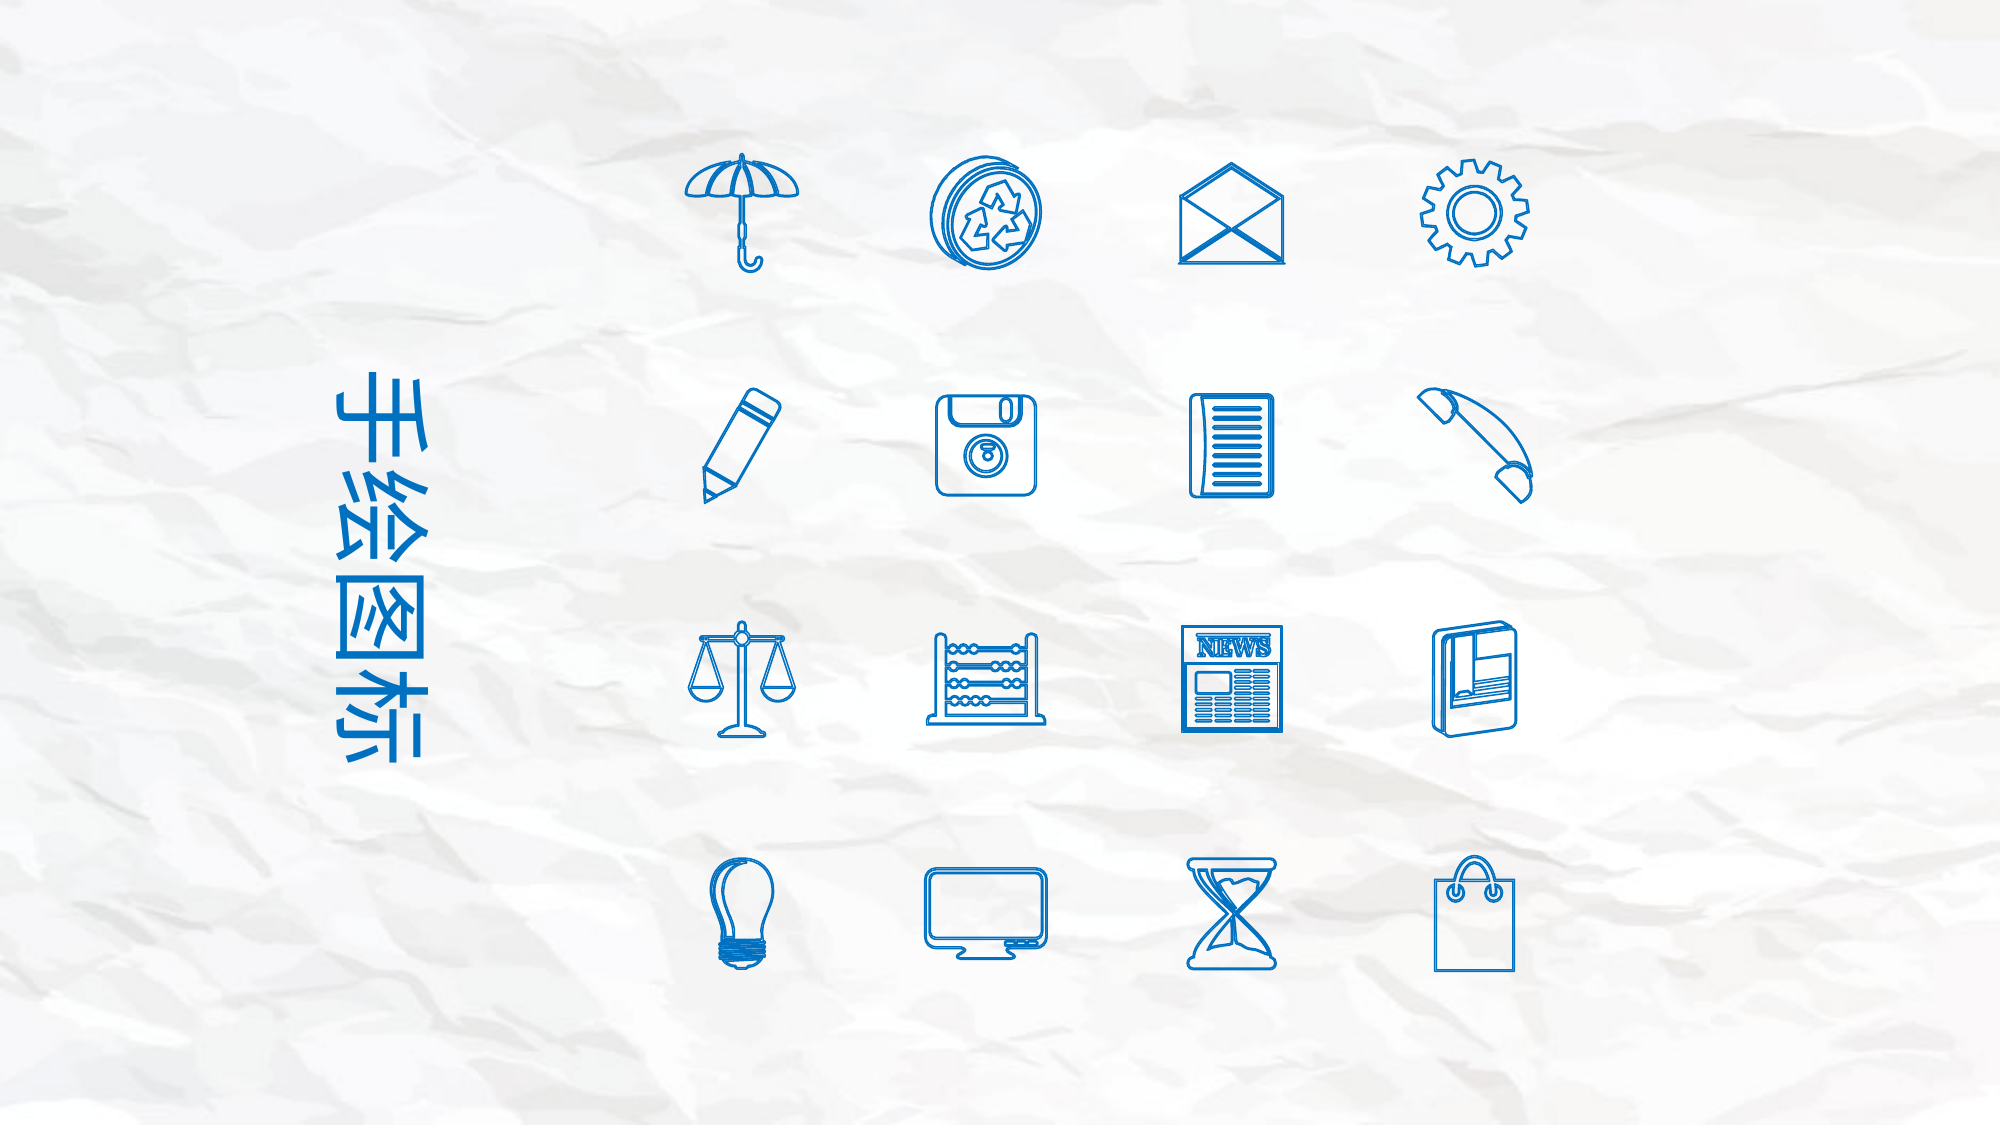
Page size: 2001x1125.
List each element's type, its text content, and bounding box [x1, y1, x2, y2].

picture [0, 0, 2000, 1125]
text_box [703, 388, 782, 504]
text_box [710, 858, 774, 970]
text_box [1417, 388, 1533, 504]
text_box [685, 153, 799, 273]
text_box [926, 633, 1046, 725]
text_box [1189, 393, 1274, 498]
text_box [1187, 858, 1277, 970]
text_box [1178, 162, 1286, 264]
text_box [1434, 855, 1515, 972]
text_box 手绘图标 [300, 352, 453, 772]
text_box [930, 156, 1042, 270]
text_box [1420, 159, 1530, 267]
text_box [1181, 626, 1282, 733]
text_box [688, 621, 796, 738]
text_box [924, 867, 1048, 960]
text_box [935, 395, 1037, 496]
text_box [1432, 621, 1517, 738]
